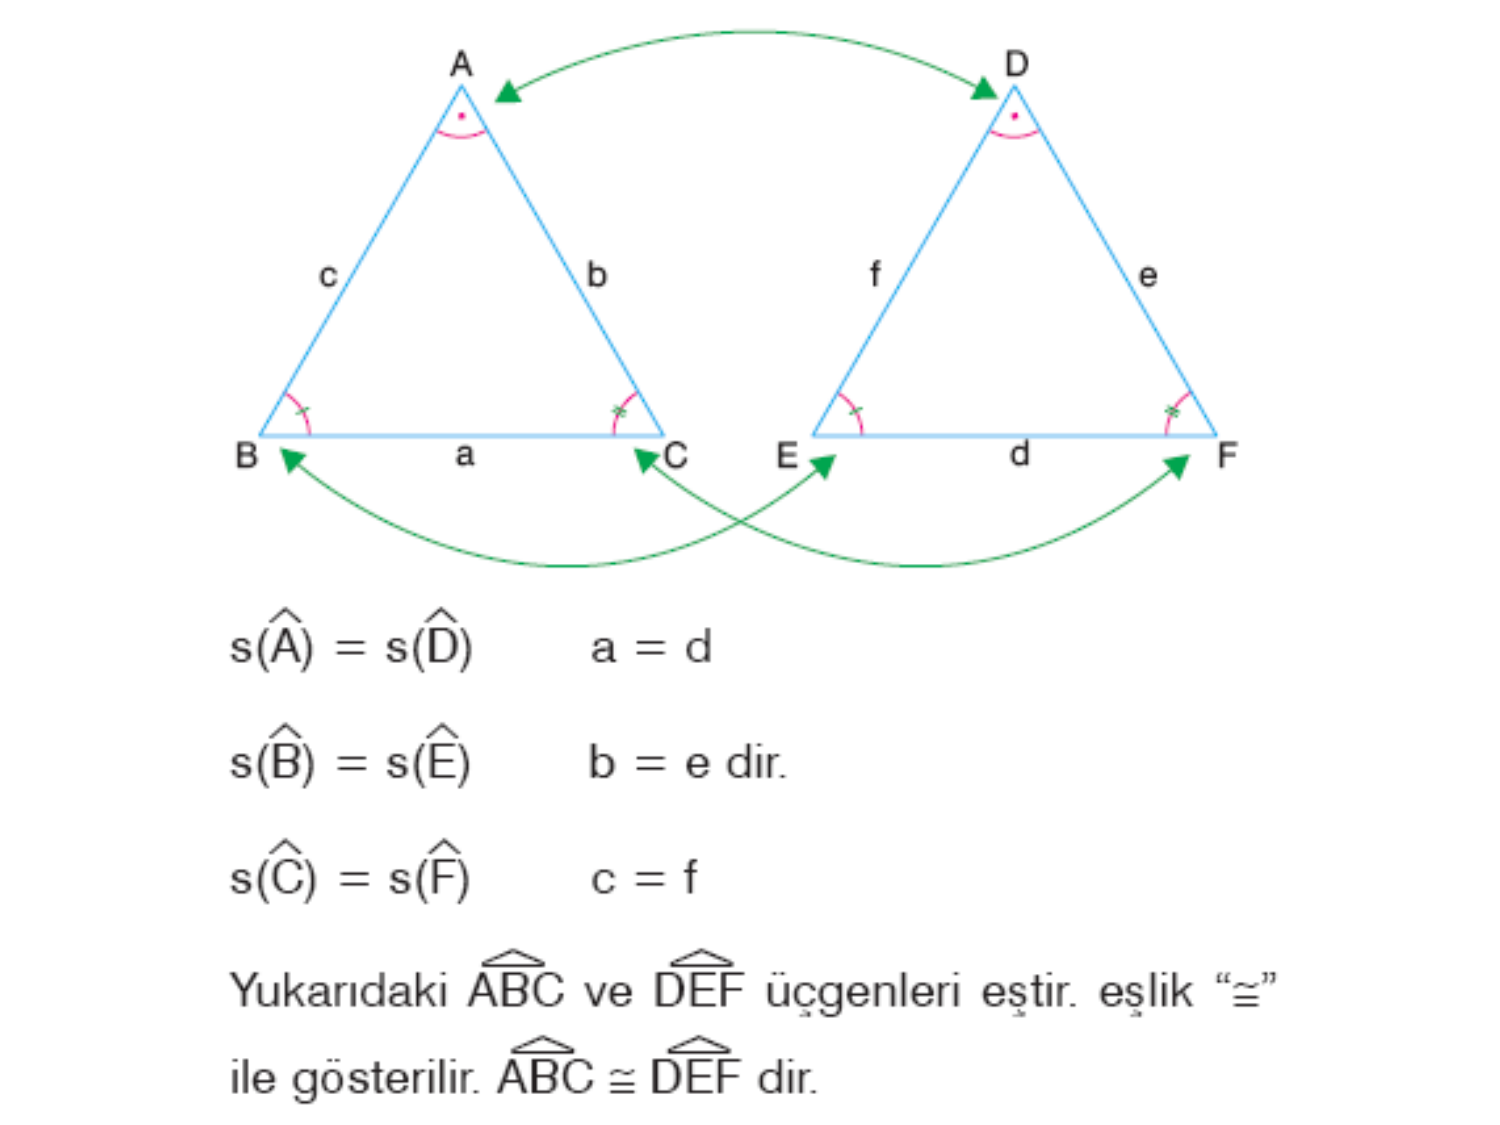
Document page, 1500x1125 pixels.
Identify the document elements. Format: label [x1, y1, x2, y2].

picture [198, 11, 1290, 1115]
